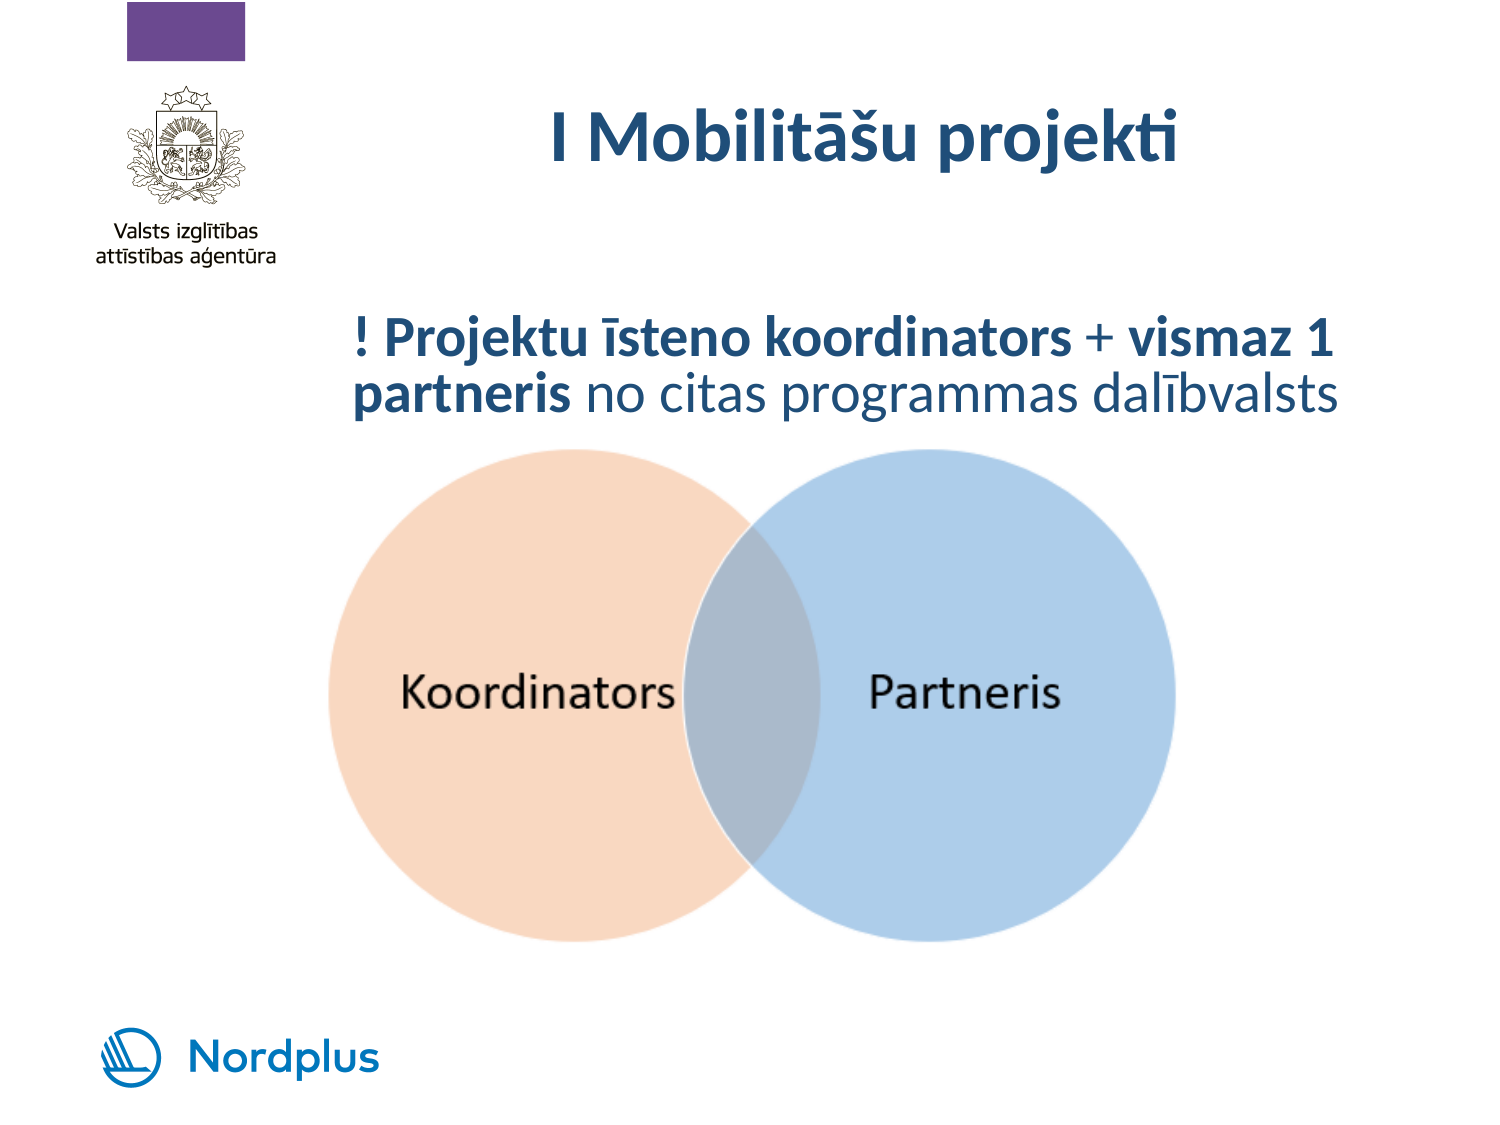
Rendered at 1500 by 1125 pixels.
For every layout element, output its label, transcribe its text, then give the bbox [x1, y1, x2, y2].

title I Mobilitāšu projekti [333, 59, 1397, 215]
picture [0, 0, 1500, 1125]
text_box ! Projektu īsteno koordinators + vismaz 1 partneris no citas programmas dalībvalsts [262, 304, 1425, 543]
